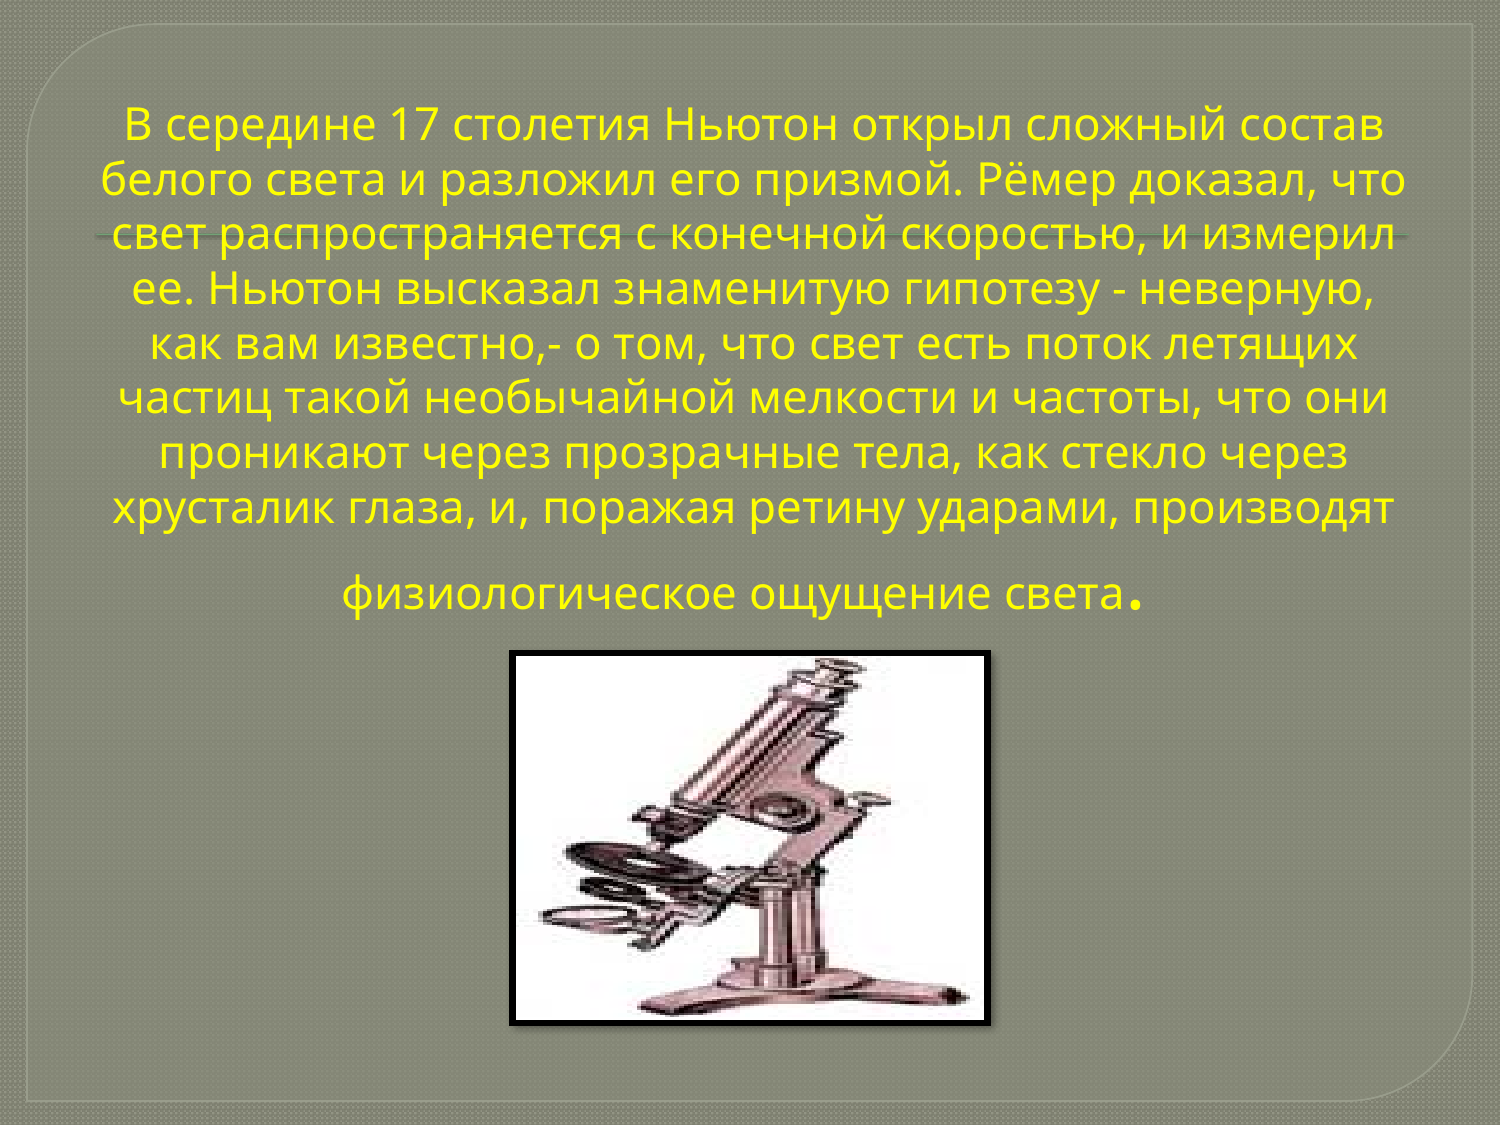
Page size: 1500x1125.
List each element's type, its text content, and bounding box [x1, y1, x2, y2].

title В середине 17 столетия Ньютон открыл сложный состав белого света и разложил его призмой. Рёмер доказал, что свет распространяется с конечной скоростью, и измерил ее. Ньютон высказал знаменитую гипотезу - неверную, как вам известно,- о том, что свет есть поток летящих частиц такой необычайной мелкости и частоты, что они проникают через прозрачные тела, как стекло через хрусталик глаза, и, поражая ретину ударами, производят физиологическое ощущение света. [75, 41, 1425, 633]
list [515, 655, 985, 1020]
